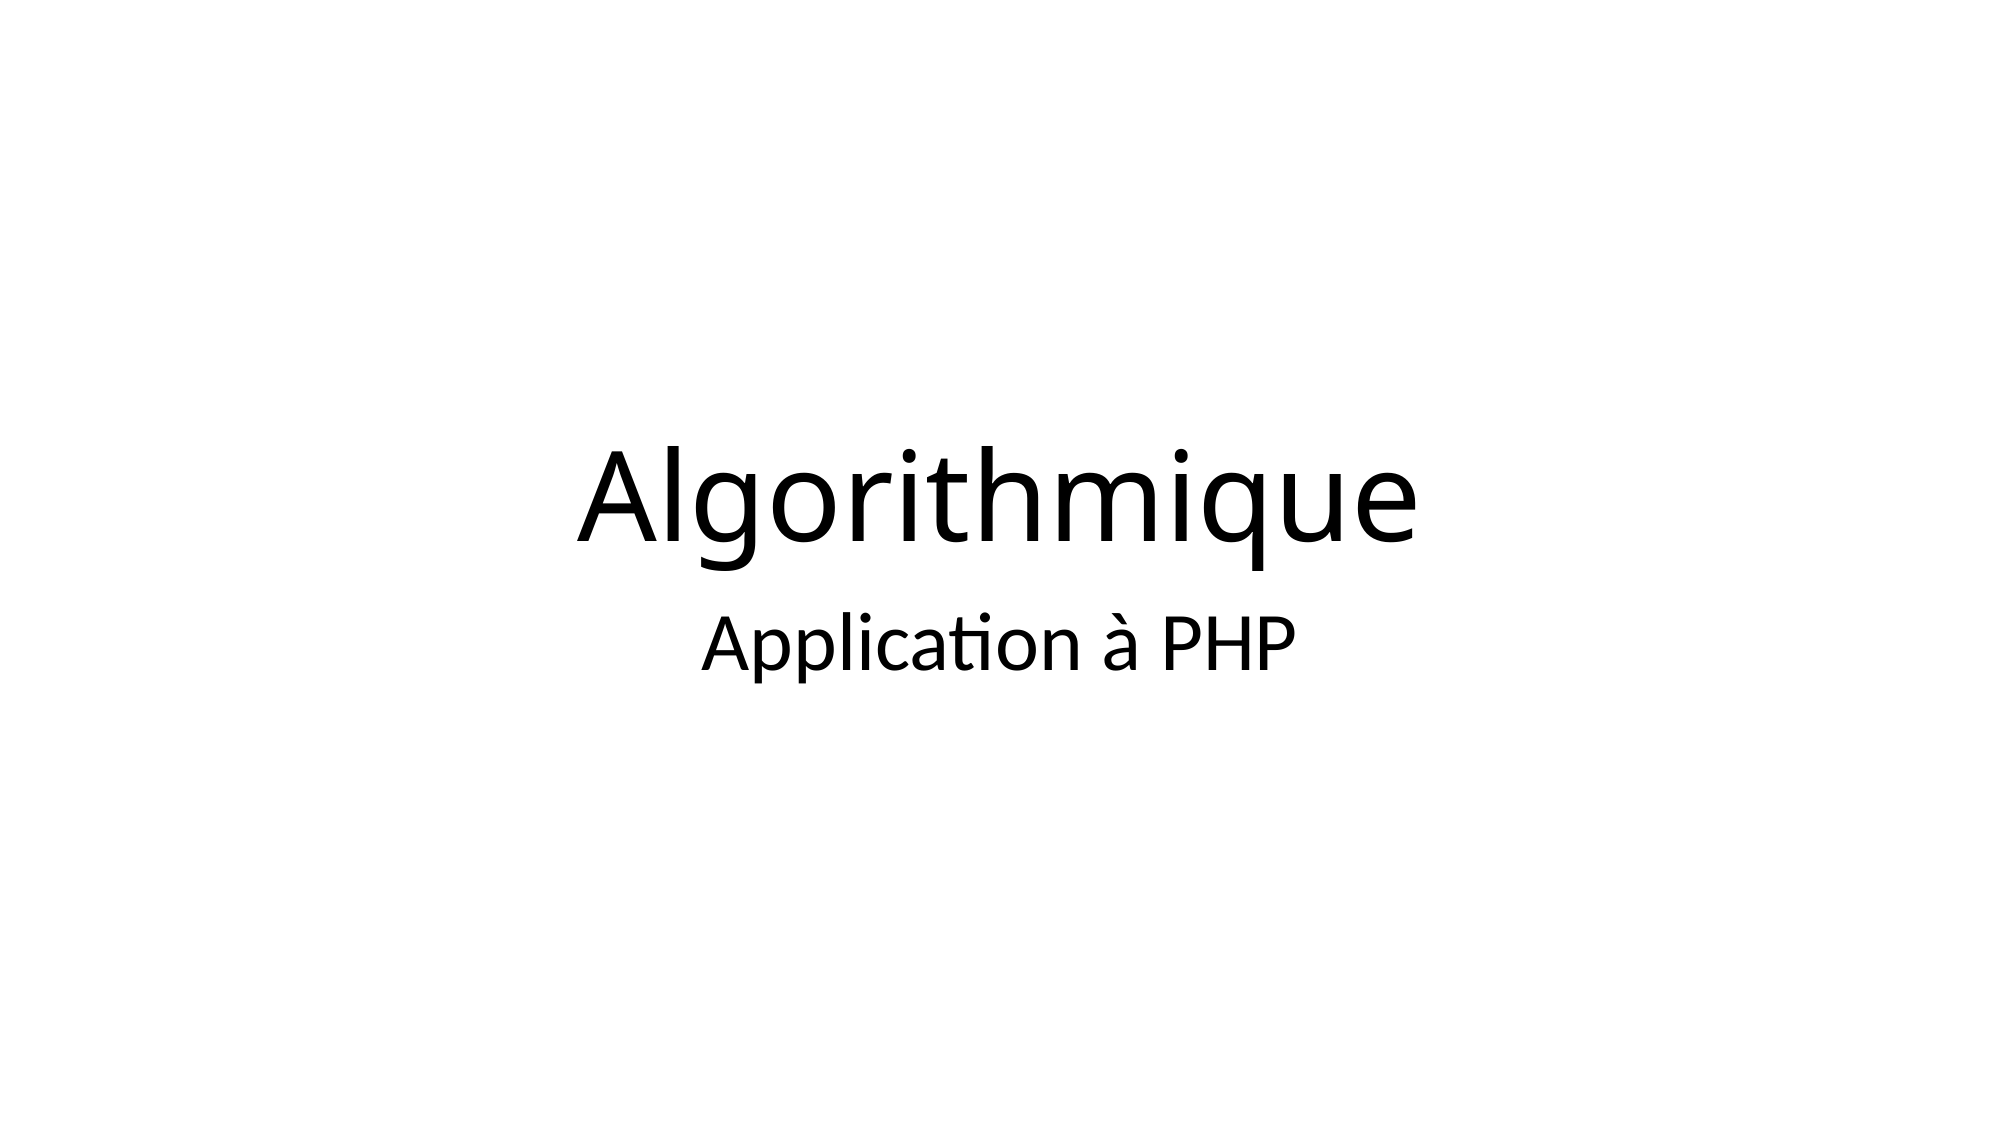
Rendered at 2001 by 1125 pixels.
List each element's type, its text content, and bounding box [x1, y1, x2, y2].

title Algorithmique [249, 184, 1750, 576]
subtitle Application à PHP [249, 590, 1750, 863]
